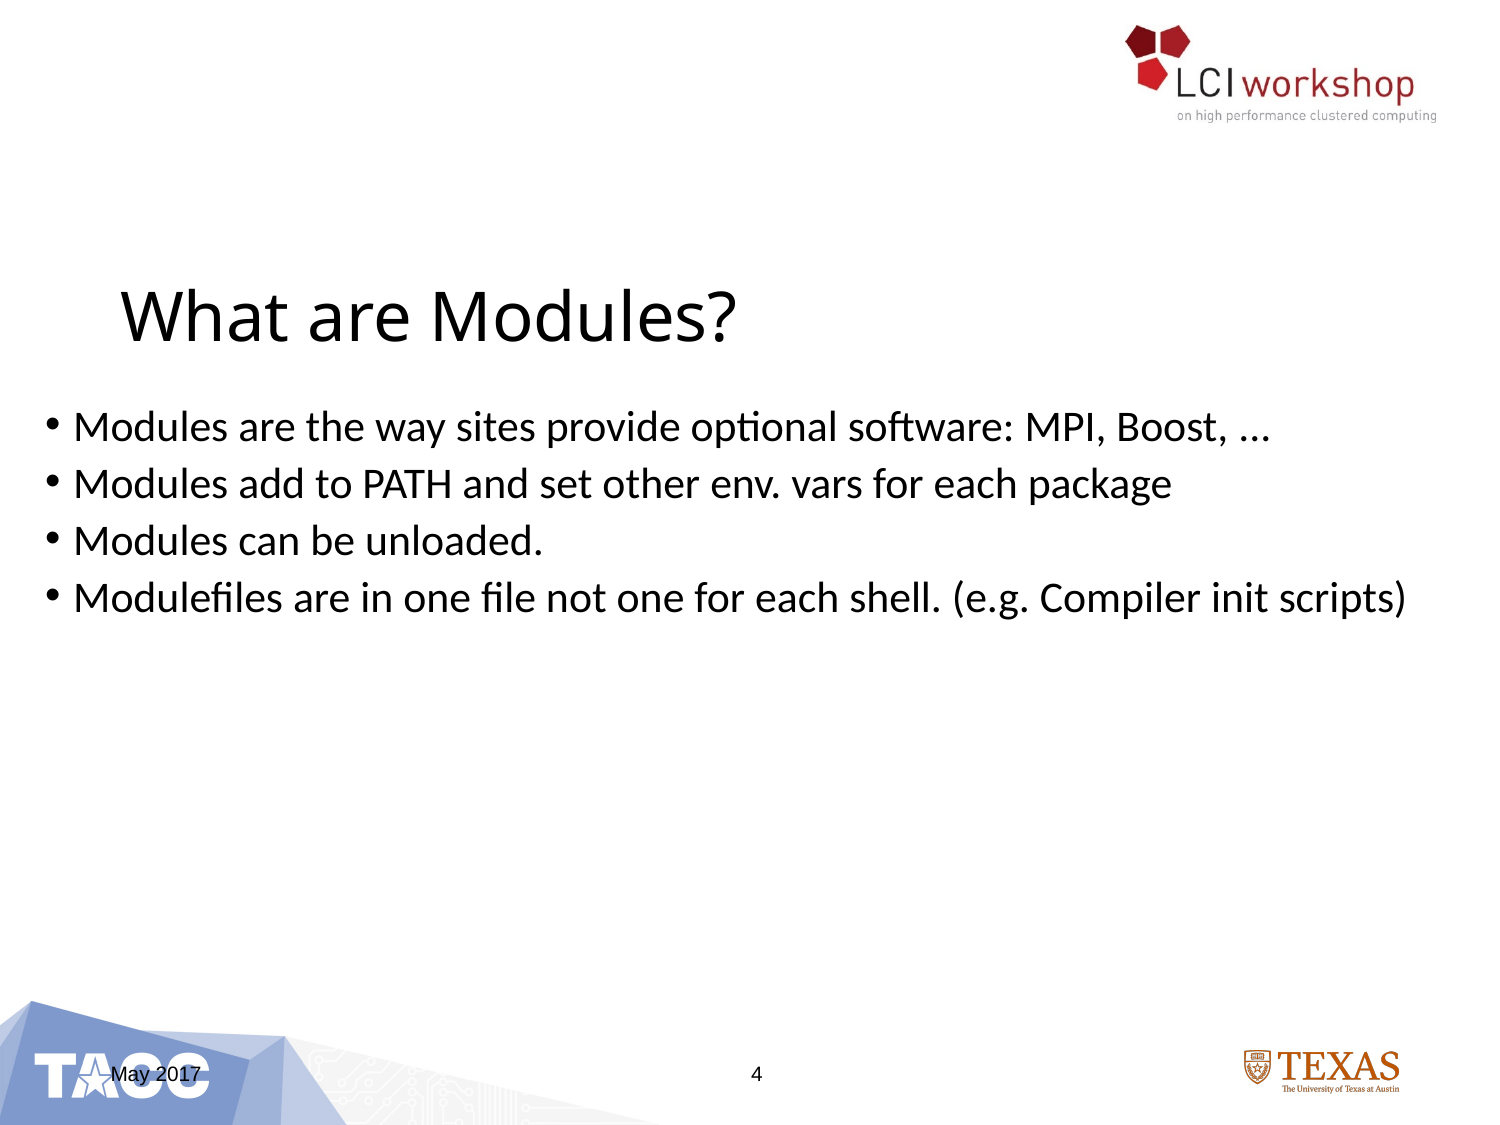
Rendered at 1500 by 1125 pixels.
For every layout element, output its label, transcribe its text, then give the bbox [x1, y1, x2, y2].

list Modules are the way sites provide optional software: MPI, Boost, ... Modules add to PATH and set other env. vars for each package Modules can be unloaded. Modulefiles are in one file not one for each shell. (e.g. Compiler init scripts) [36, 399, 1463, 754]
text_box May 2017 [103, 1052, 441, 1093]
picture [0, 999, 659, 1125]
slide_number 4 [740, 1053, 771, 1092]
picture [1125, 25, 1436, 123]
picture [1210, 1017, 1433, 1125]
title What are Modules? [111, 236, 1426, 399]
